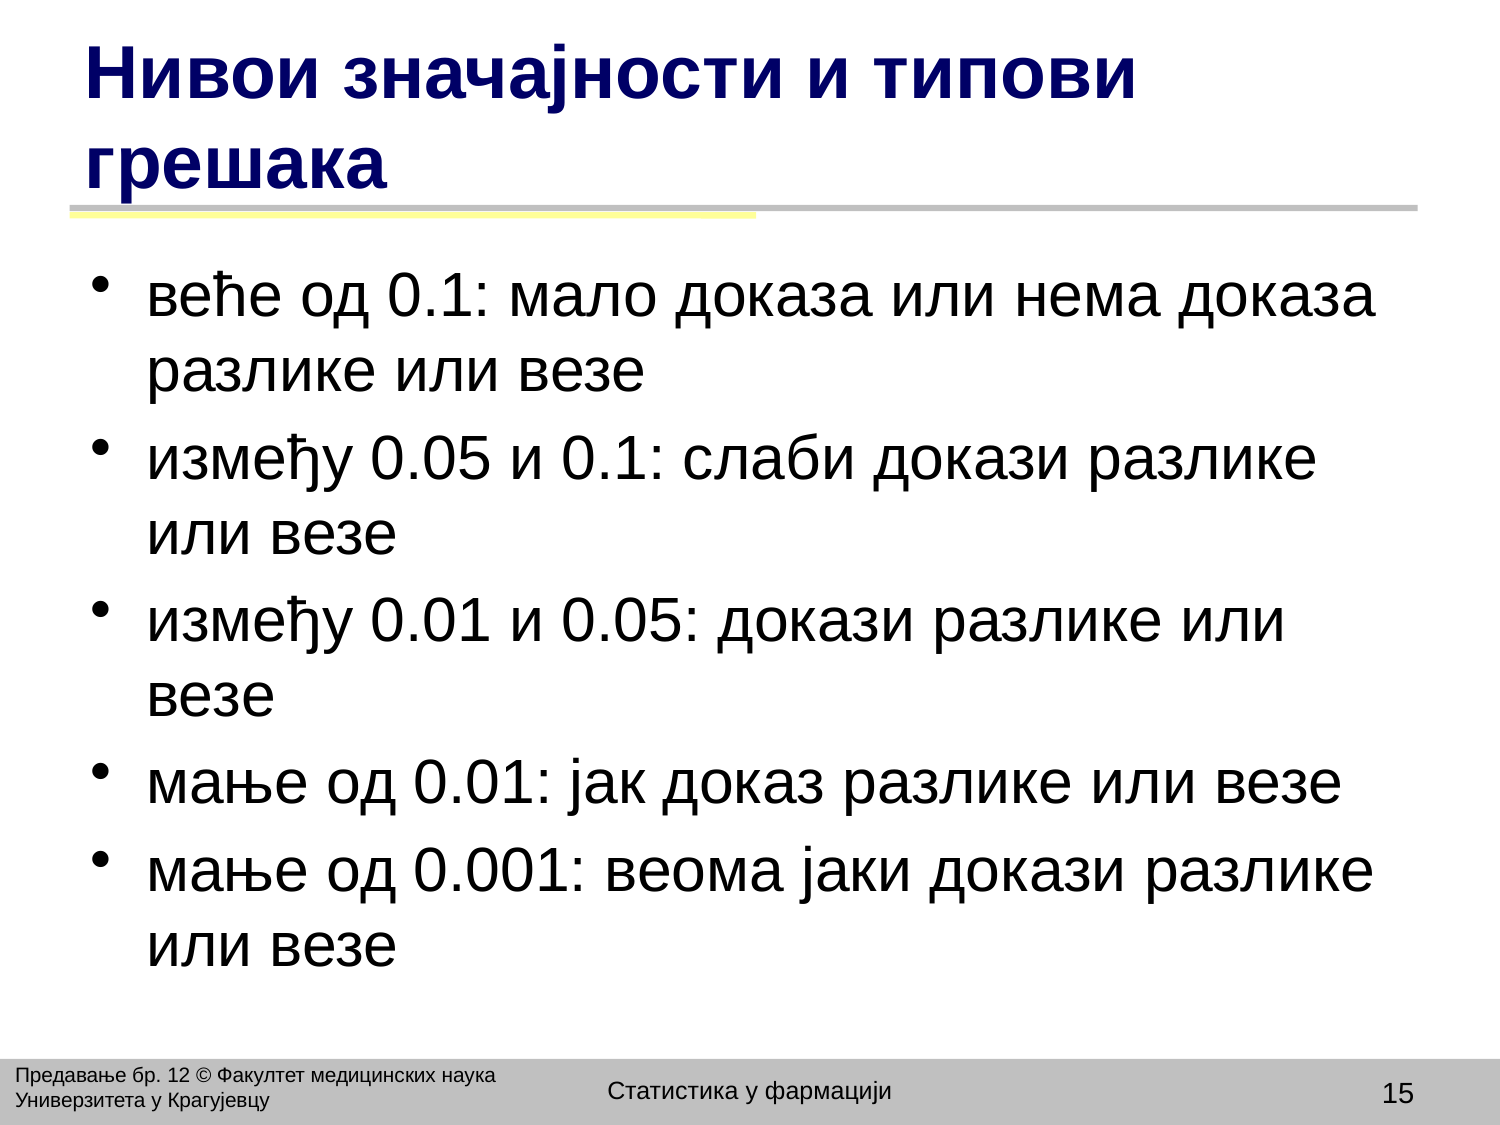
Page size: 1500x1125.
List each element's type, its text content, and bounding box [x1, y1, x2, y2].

footer Статистика у фармацији [512, 1066, 988, 1125]
list веће од 0.1: мало доказа или нема доказа разлике или везе између 0.05 и 0.1: слаби докази разлике или везе између 0.01 и 0.05: докази разлике или везе мање од 0.01: јак доказ разлике или везе мање од 0.001: веома јаки докази разлике или везе [74, 246, 1426, 1023]
slide_number Предавање бр. 12 © Факултет медицинских наука Универзитета у Крагујевцу [0, 1053, 621, 1108]
slide_number 15 [1079, 1066, 1430, 1125]
title Нивои значајности и типови грешака [69, 19, 1426, 208]
